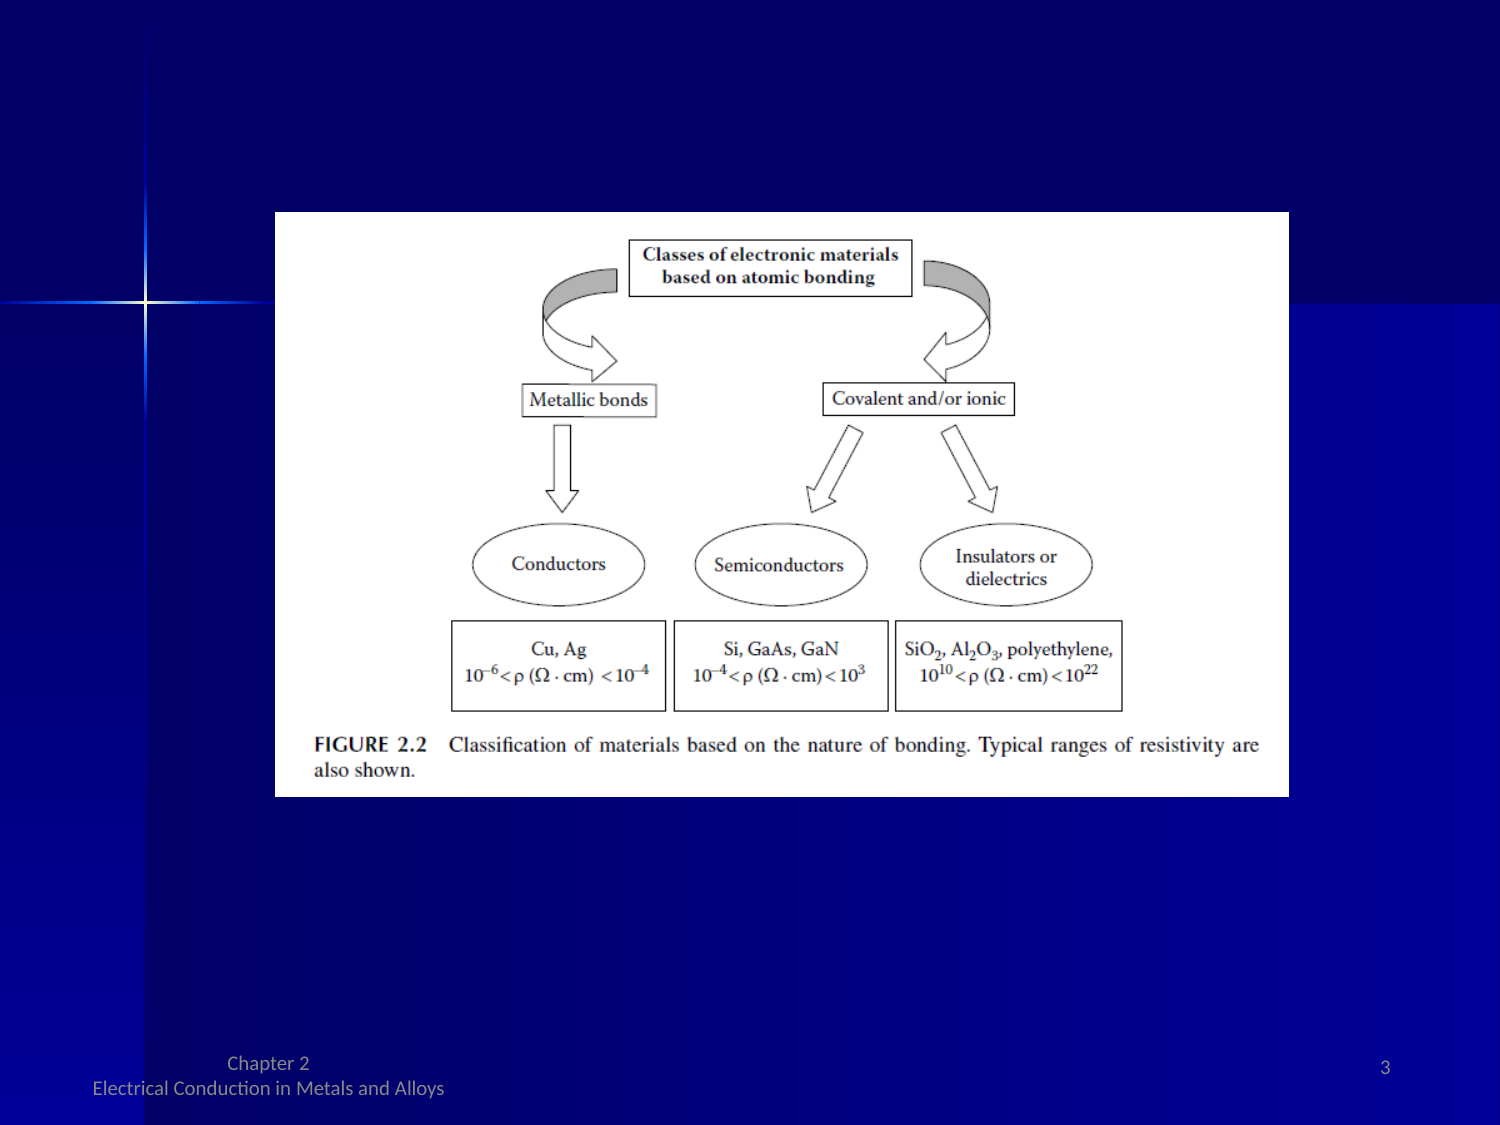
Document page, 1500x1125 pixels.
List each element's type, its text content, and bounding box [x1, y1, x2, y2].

slide_number Chapter 2 Electrical Conduction in Metals and Alloys [74, 1037, 463, 1113]
picture [274, 212, 1289, 797]
